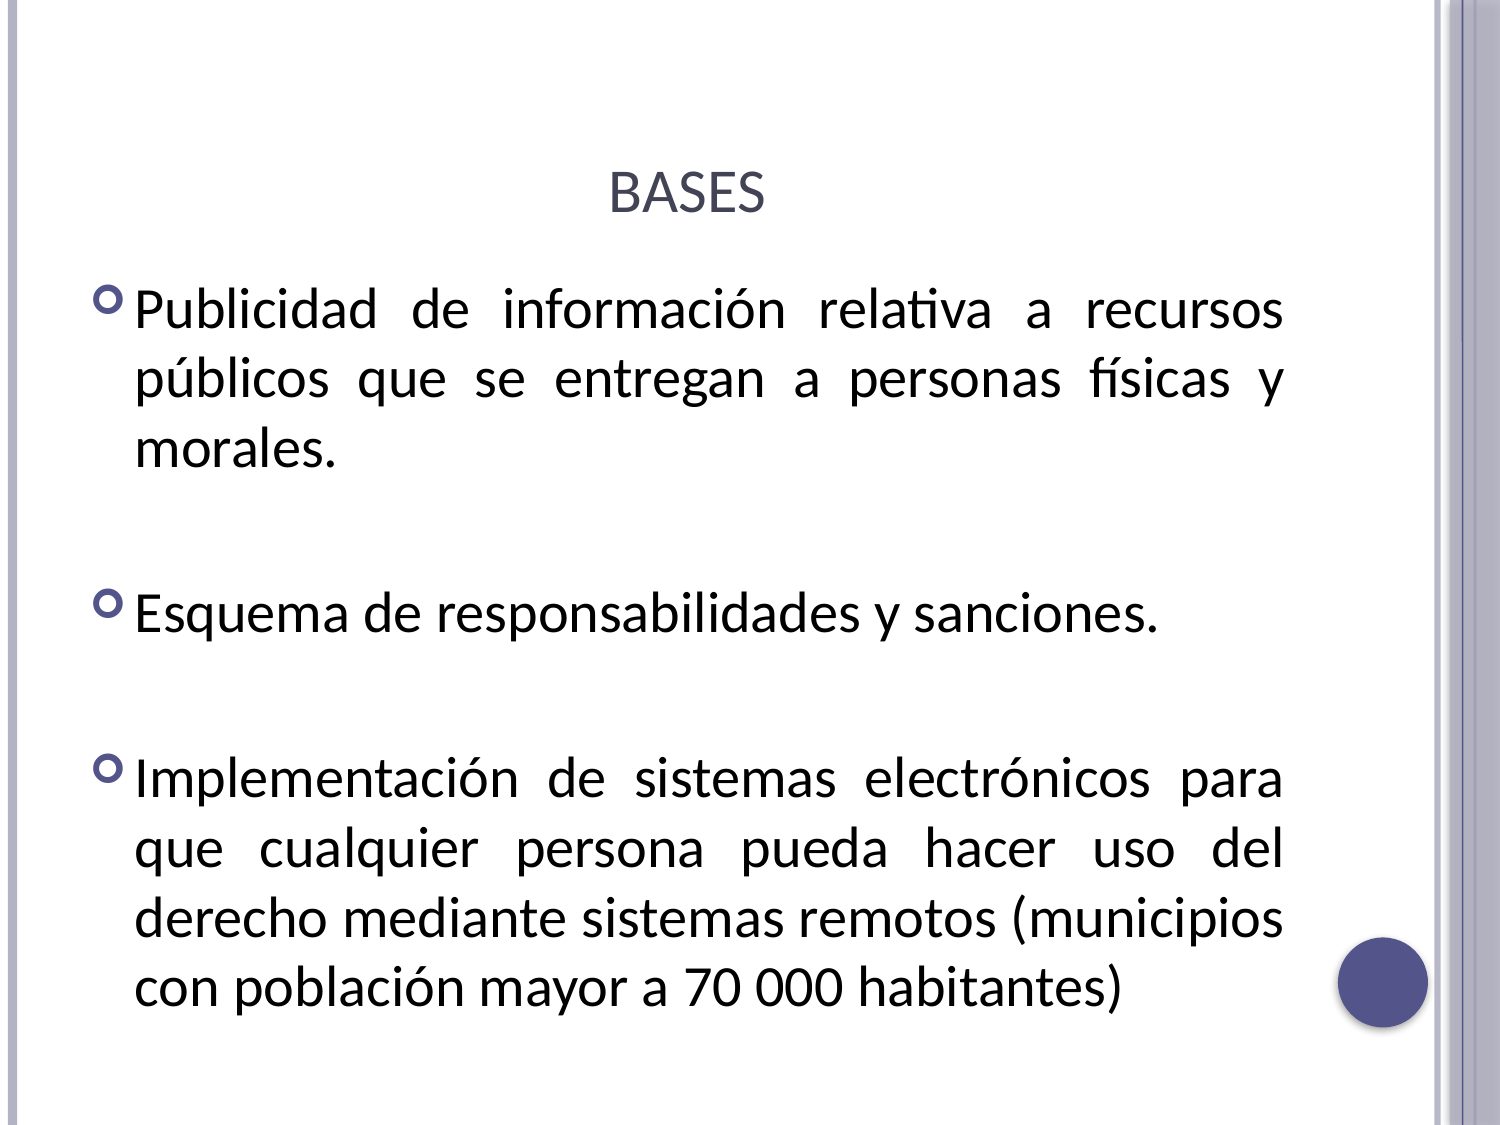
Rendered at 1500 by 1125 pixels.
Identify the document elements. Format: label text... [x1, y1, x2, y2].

list Publicidad de información relativa a recursos públicos que se entregan a personas físicas y morales. Esquema de responsabilidades y sanciones. Implementación de sistemas electrónicos para que cualquier persona pueda hacer uso del derecho mediante sistemas remotos (municipios con población mayor a 70 000 habitantes) [75, 262, 1300, 1062]
title Bases [75, 45, 1300, 233]
